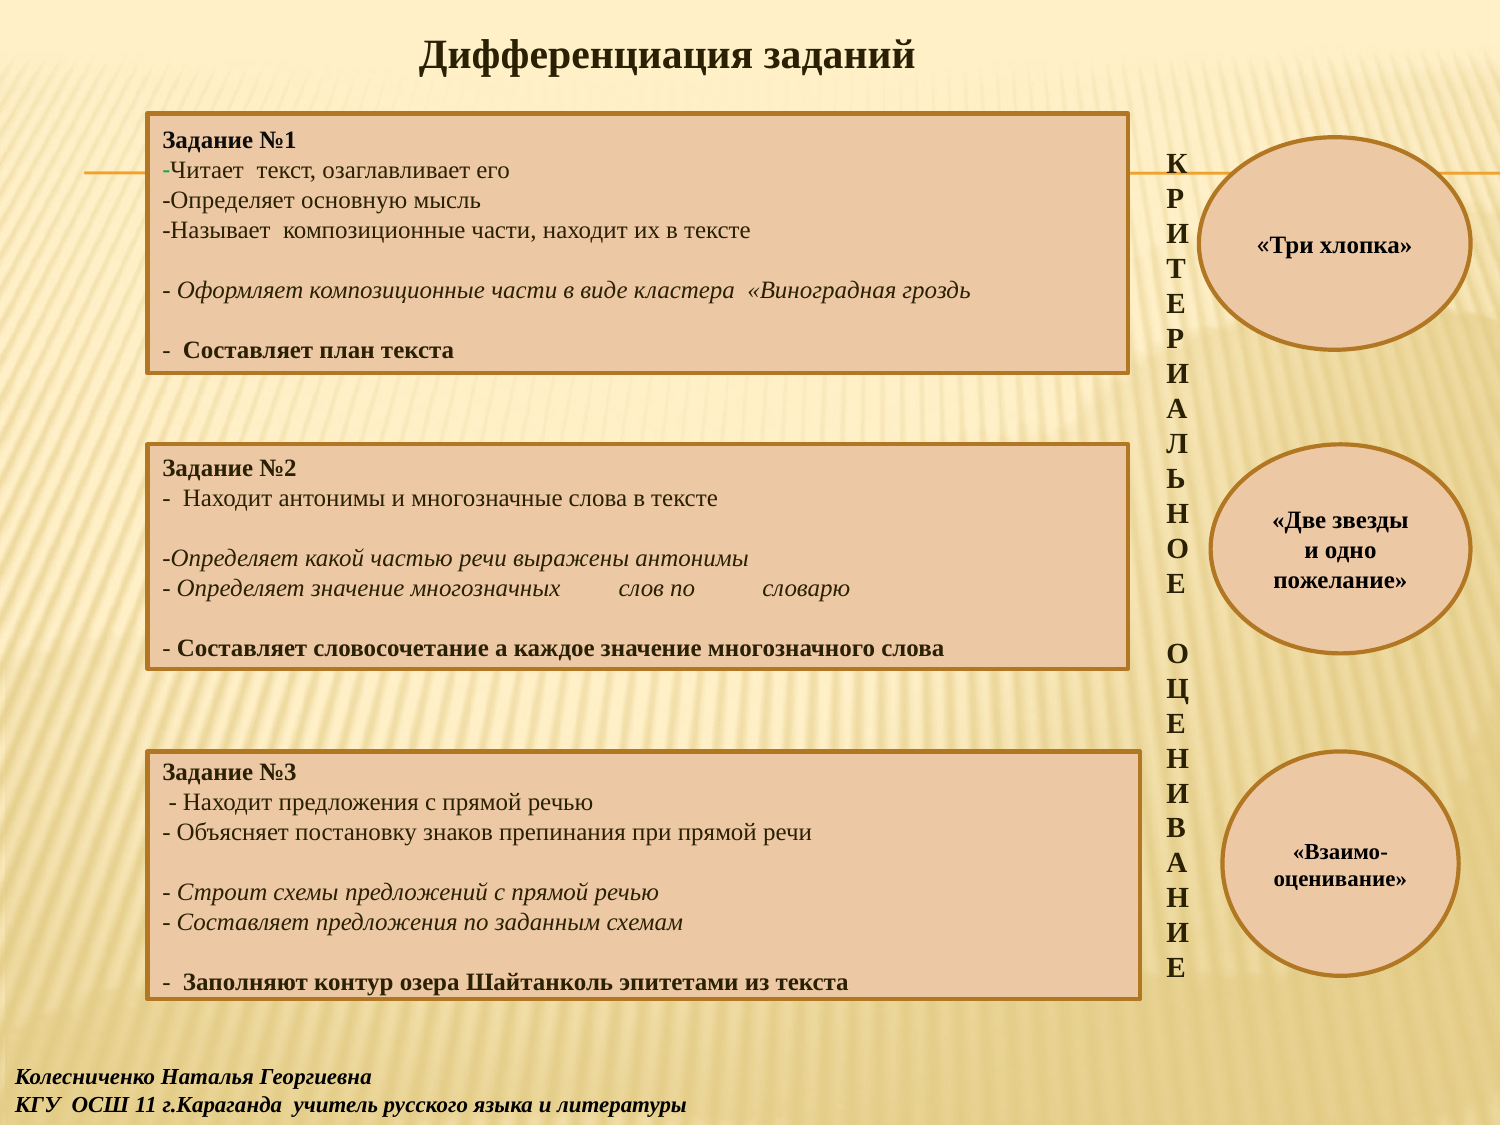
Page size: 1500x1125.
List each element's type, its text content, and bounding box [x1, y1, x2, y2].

text_box Колесниченко Наталья Георгиевна КГУ ОСШ 11 г.Караганда учитель русского языка и литературы [0, 1054, 1500, 1124]
text_box К Р И Т Е Р И А Л Ь Н О Е О Ц Е Н И В А Н И Е [1151, 137, 1235, 991]
text_box [1235, 316, 1500, 377]
text_box Задание №1 -Читает текст, озаглавливает его -Определяет основную мысль -Называет композиционные части, находит их в тексте - Оформляет композиционные части в виде кластера «Виноградная гроздь - Составляет план текста [145, 111, 1130, 375]
text_box Задание №3 - Находит предложения с прямой речью - Объясняет постановку знаков препинания при прямой речи - Строит схемы предложений с прямой речью - Составляет предложения по заданным схемам - Заполняют контур озера Шайтанколь эпитетами из текста [145, 749, 1142, 1001]
text_box «Две звезды и одно пожелание» [1208, 442, 1473, 656]
text_box Задание №2 - Находит антонимы и многозначные слова в тексте -Определяет какой частью речи выражены антонимы - Определяет значение многозначных слов по словарю - Составляет словосочетание а каждое значение многозначного слова [145, 442, 1130, 671]
text_box «Три хлопка» [1196, 135, 1473, 352]
text_box Дифференциация заданий [100, 19, 1235, 84]
text_box «Взаимо- оценивание» [1220, 749, 1461, 978]
